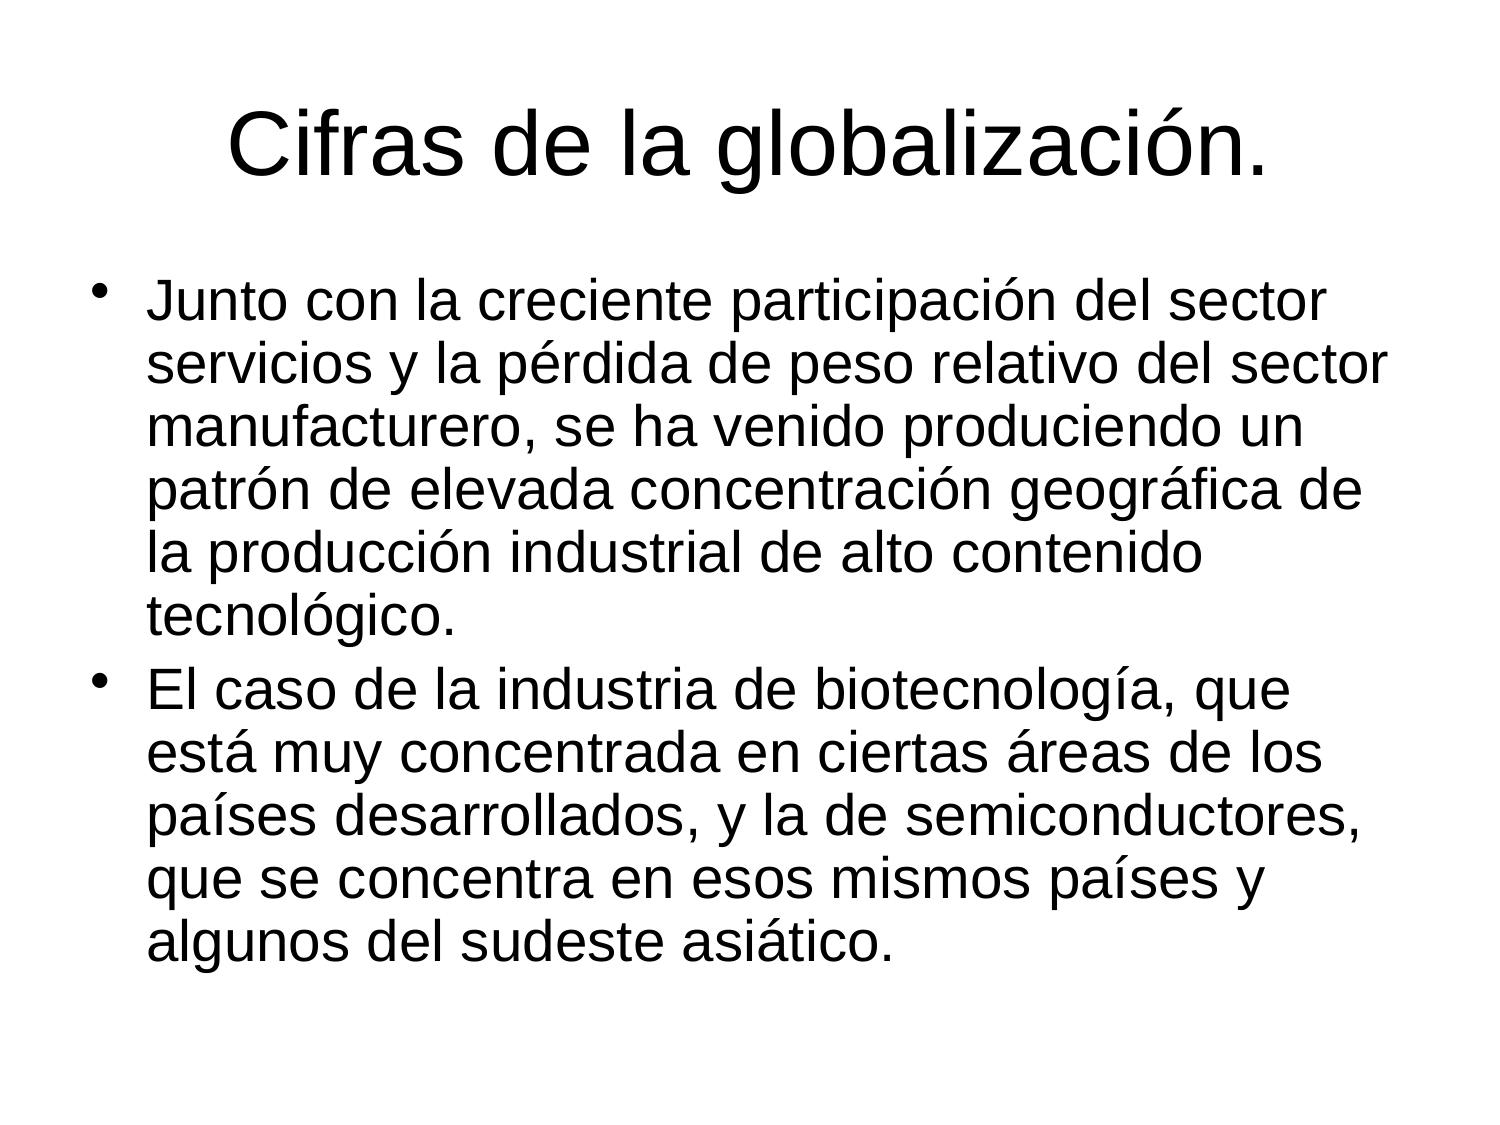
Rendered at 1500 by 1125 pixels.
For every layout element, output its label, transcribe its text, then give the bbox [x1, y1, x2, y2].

title Cifras de la globalización. [74, 44, 1426, 233]
list Junto con la creciente participación del sector servicios y la pérdida de peso relativo del sector manufacturero, se ha venido produciendo un patrón de elevada concentración geográfica de la producción industrial de alto contenido tecnológico. El caso de la industria de biotecnología, que está muy concentrada en ciertas áreas de los países desarrollados, y la de semiconductores, que se concentra en esos mismos países y algunos del sudeste asiático. [74, 262, 1426, 1006]
